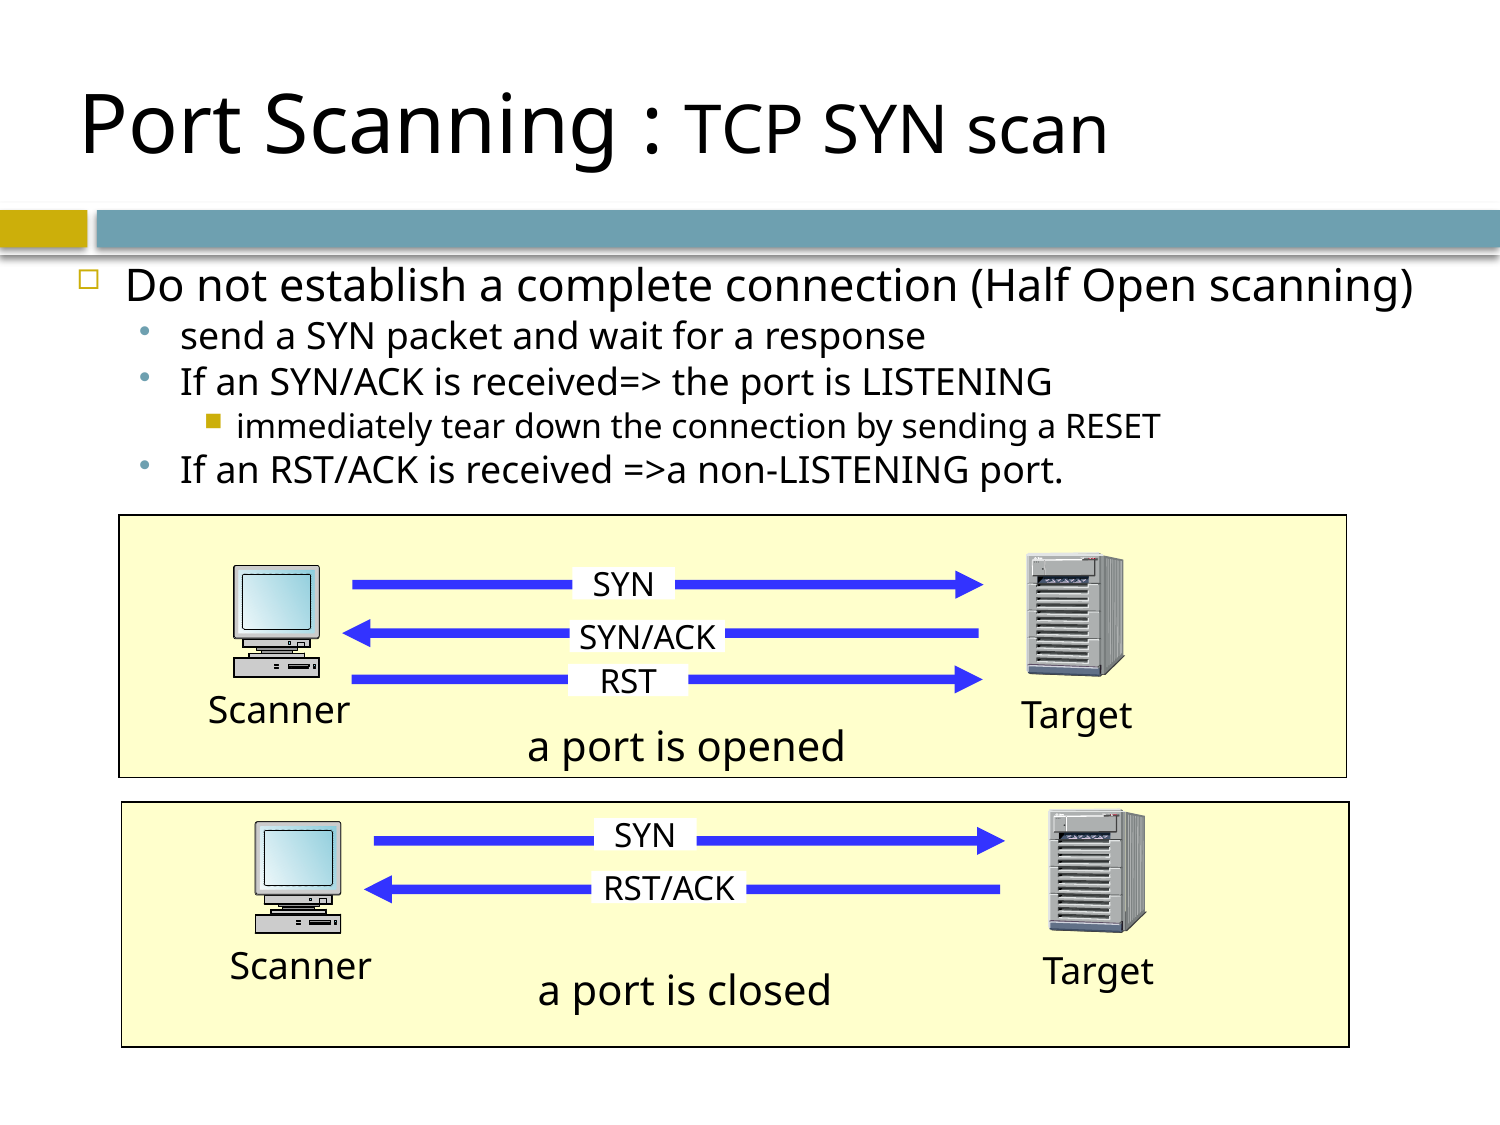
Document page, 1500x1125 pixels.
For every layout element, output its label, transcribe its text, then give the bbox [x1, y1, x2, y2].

text_box [121, 802, 1350, 1047]
text_box RST/ACK [591, 870, 747, 904]
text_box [1048, 808, 1148, 934]
text_box RST [568, 663, 689, 697]
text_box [1026, 552, 1126, 677]
text_box SYN [572, 567, 675, 600]
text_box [189, 562, 369, 739]
text_box SYN [594, 818, 697, 851]
text_box Target [1027, 939, 1169, 1000]
text_box [697, 834, 1006, 848]
title Port Scanning : TCP SYN scan [78, 70, 1285, 171]
text_box Target [1006, 683, 1148, 744]
text_box SYN/ACK [569, 619, 725, 653]
text_box [689, 673, 983, 686]
text_box [118, 515, 1347, 778]
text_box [211, 818, 391, 996]
text_box a port is opened [512, 711, 872, 777]
list Do not establish a complete connection (Half Open scanning) send a SYN packet and wait for a response If an SYN/ACK is received=> the port is LISTENING immediately tear down the connection by sending a RESET If an RST/ACK is received =>a non-LISTENING port. [76, 267, 1438, 512]
text_box a port is closed [522, 955, 858, 1021]
text_box [675, 578, 984, 591]
